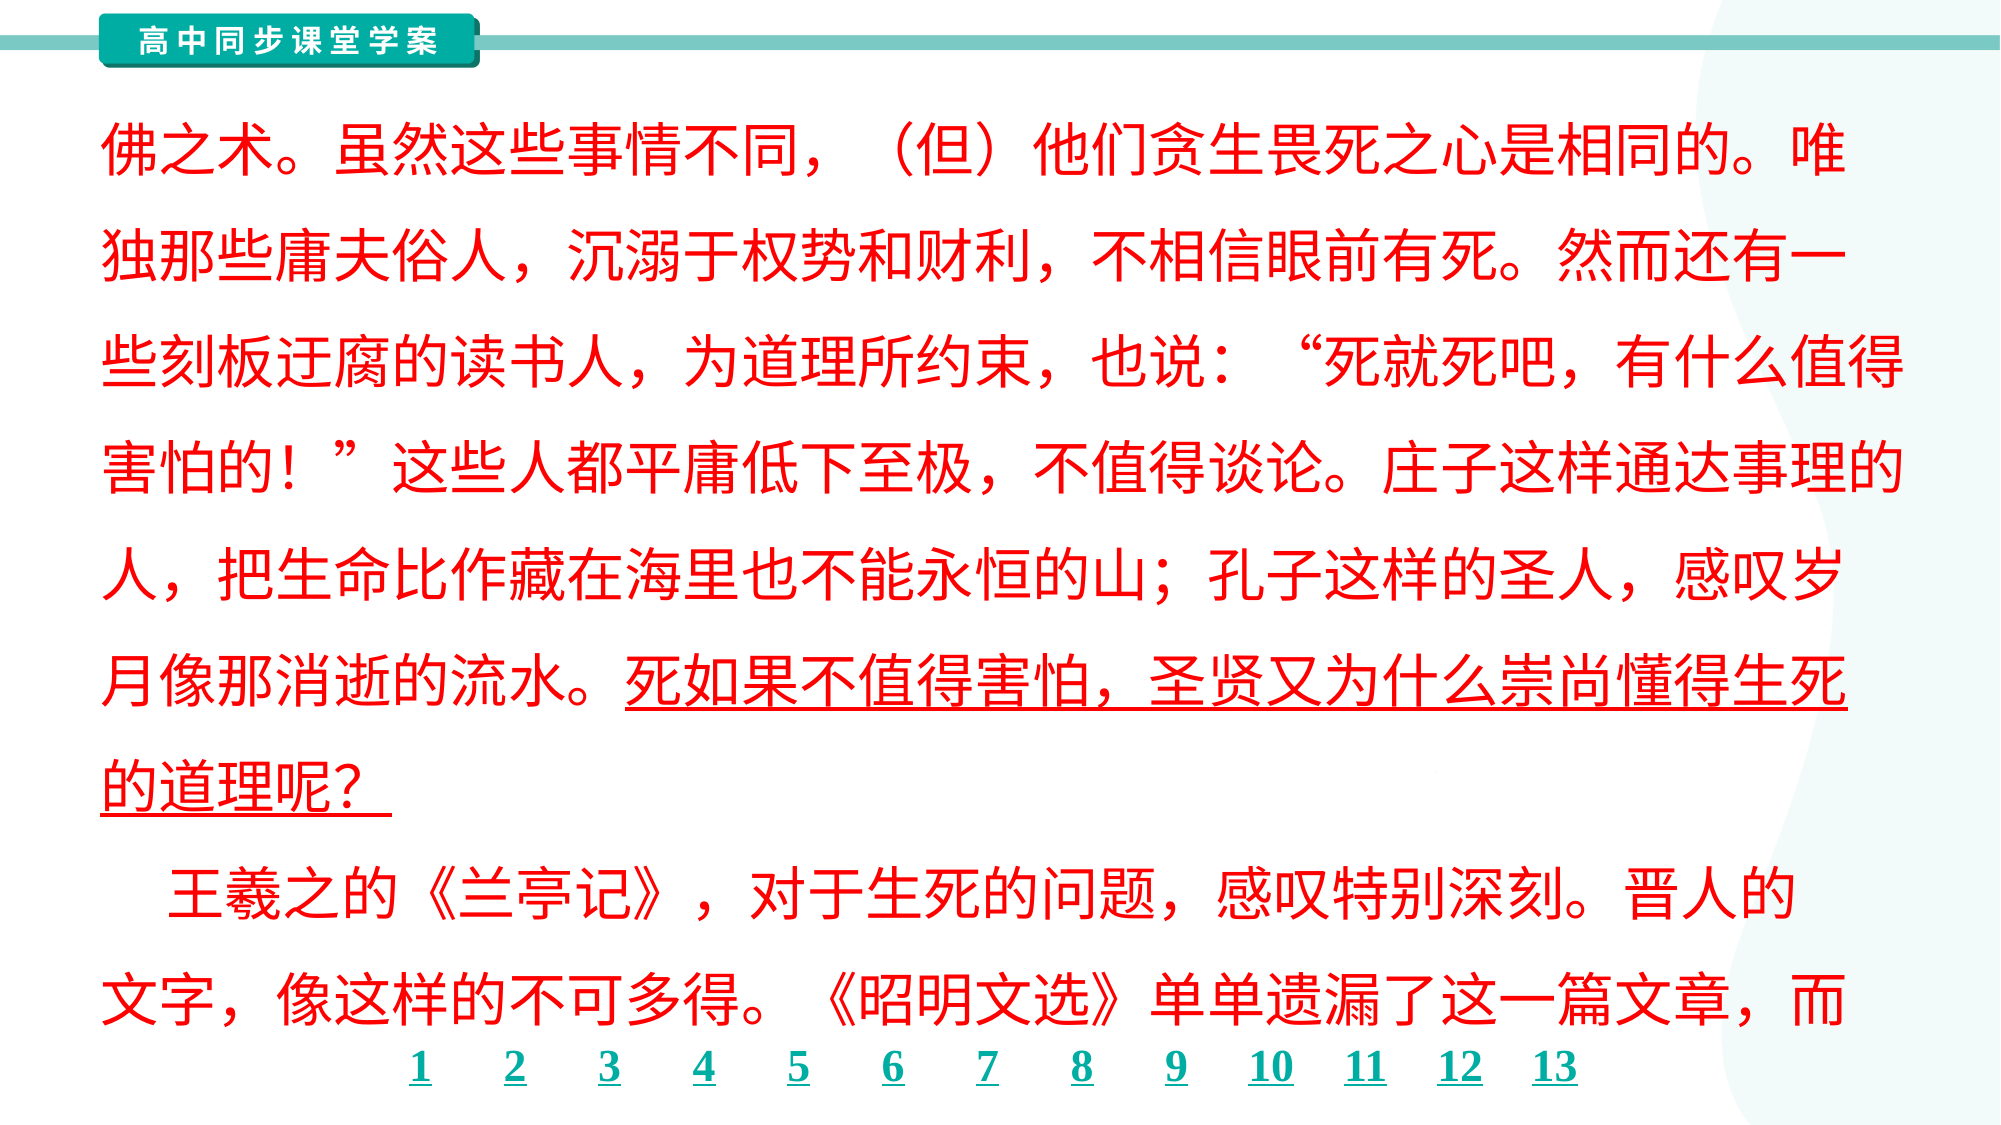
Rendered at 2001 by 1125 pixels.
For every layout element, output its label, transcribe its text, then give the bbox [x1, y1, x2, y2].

picture [0, 0, 2000, 1125]
text_box 佛之术。虽然这些事情不同，（但）他们贪生畏死之心是相同的。唯 独那些庸夫俗人，沉溺于权势和财利，不相信眼前有死。然而还有一 些刻板迂腐的读书人，为道理所约束，也说：“死就死吧，有什么值得 害怕的！”这些人都平庸低下至极，不值得谈论。庄子这样通达事理的 人，把生命比作藏在海里也不能永恒的山；孔子这样的圣人，感叹岁 月像那消逝的流水。死如果不值得害怕，圣贤又为什么崇尚懂得生死 的道理呢？ 王羲之的《兰亭记》，对于生死的问题，感叹特别深刻。晋人的 文字，像这样的不可多得。《昭明文选》单单遗漏了这一篇文章，而 [100, 76, 1899, 1033]
